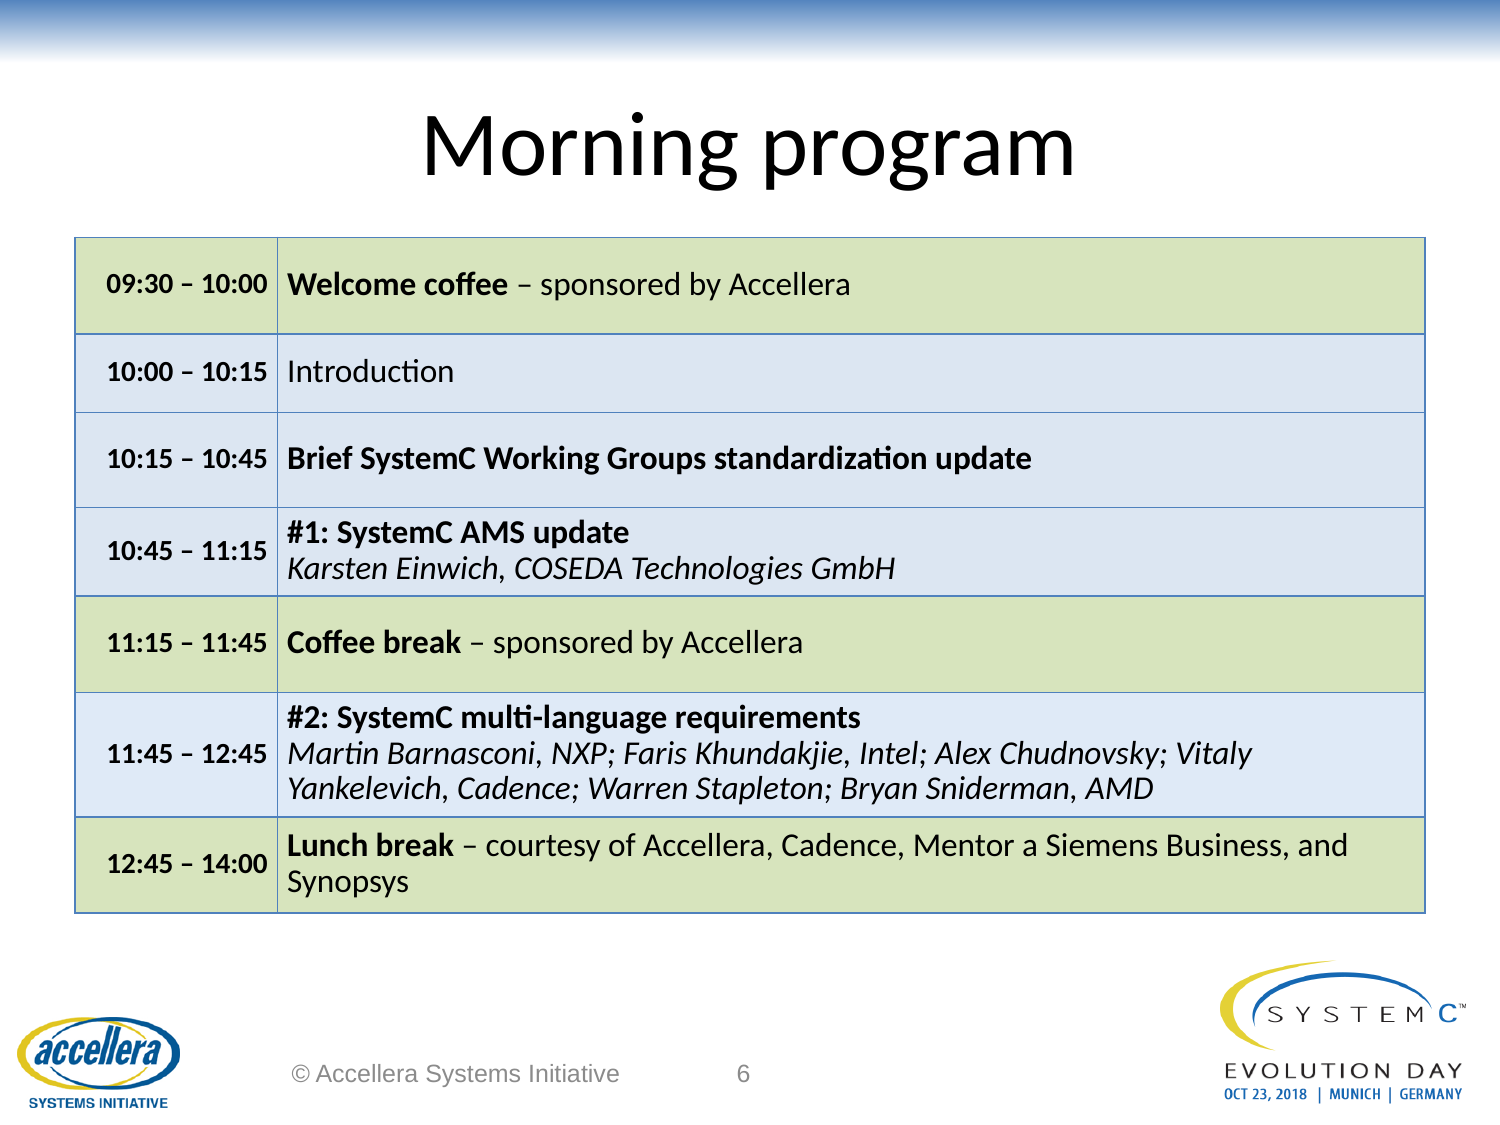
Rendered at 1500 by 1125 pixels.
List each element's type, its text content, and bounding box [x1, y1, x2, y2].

table_cell Lunch break – courtesy of Accellera, Cadence, Mentor a Siemens Business, and Synopsys [278, 818, 1424, 912]
slide_number 6 [600, 1042, 888, 1103]
table_cell Coffee break – sponsored by Accellera [278, 597, 1424, 692]
footer © Accellera Systems Initiative [275, 1042, 600, 1103]
table_cell #2: SystemC multi-language requirements Martin Barnasconi, NXP; Faris Khundakjie, Intel; Alex Chudnovsky; Vitaly Yankelevich, Cadence; Warren Stapleton; Bryan Sniderman, AMD [278, 693, 1424, 816]
table_cell Introduction [278, 335, 1424, 412]
table_cell 11:15 – 11:45 [76, 597, 277, 692]
table_cell 10:00 – 10:15 [76, 335, 277, 412]
picture [1211, 957, 1474, 1111]
picture [17, 1017, 180, 1108]
table_cell 11:45 – 12:45 [76, 693, 277, 816]
table_cell 10:15 – 10:45 [76, 413, 277, 507]
table_header 09:30 – 10:00 [76, 238, 277, 333]
table_cell Brief SystemC Working Groups standardization update [278, 413, 1424, 507]
table_cell #1: SystemC AMS update Karsten Einwich, COSEDA Technologies GmbH [278, 508, 1424, 595]
title Morning program [75, 45, 1425, 233]
table_cell 12:45 – 14:00 [76, 818, 277, 912]
table_header Welcome coffee – sponsored by Accellera [278, 238, 1424, 333]
table_cell 10:45 – 11:15 [76, 508, 277, 595]
